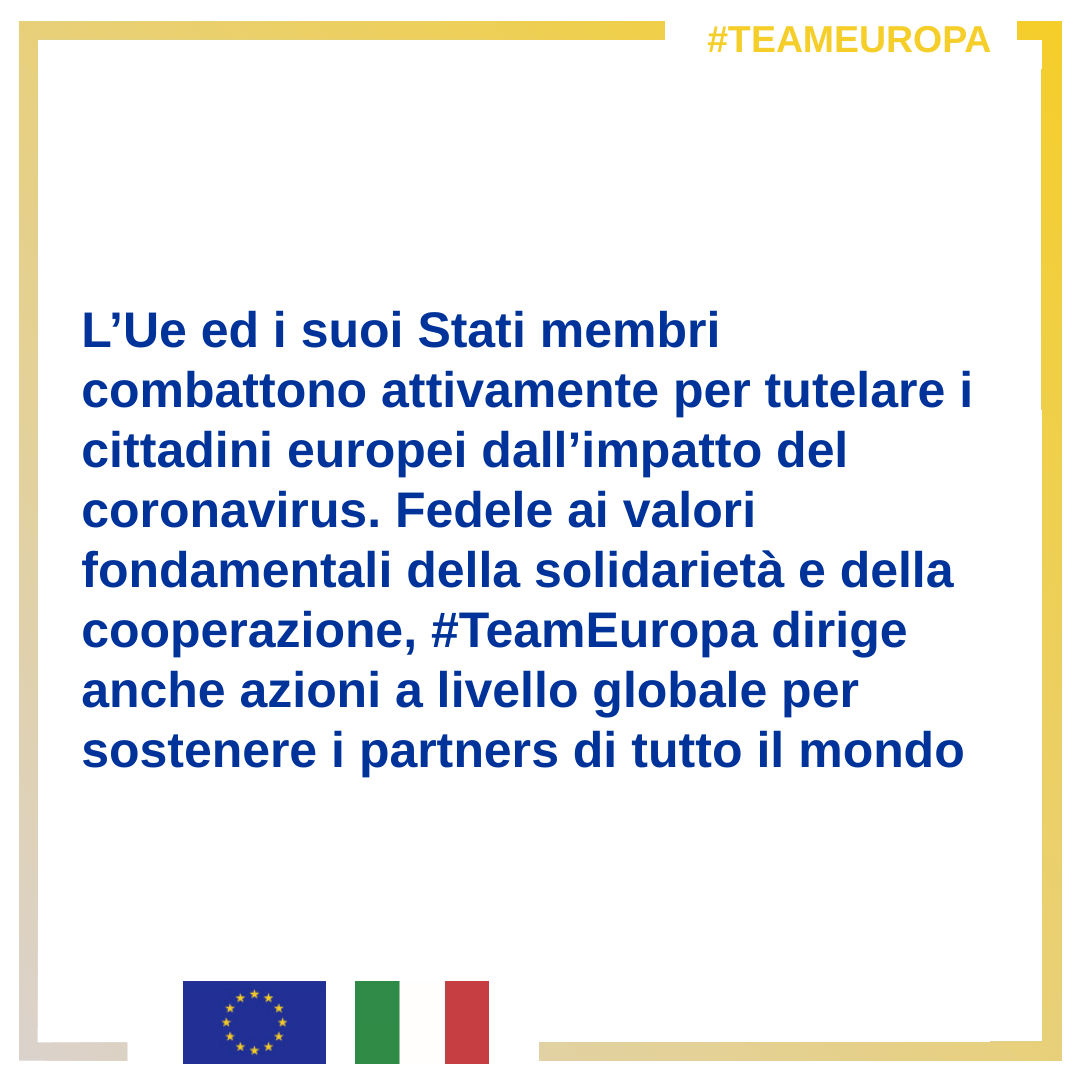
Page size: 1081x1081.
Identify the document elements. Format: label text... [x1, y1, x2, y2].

picture [354, 980, 490, 1065]
picture [182, 980, 327, 1065]
text_box L’Ue ed i suoi Stati membri combattono attivamente per tutelare i cittadini europei dall’impatto del coronavirus. Fedele ai valori fondamentali della solidarietà e della cooperazione, #TeamEuropa dirige anche azioni a livello globale per sostenere i partners di tutto il mondo [66, 290, 997, 785]
text_box #TEAMEUROPA [692, 7, 1007, 68]
text_box [538, 20, 1063, 1062]
text_box [18, 20, 666, 1062]
